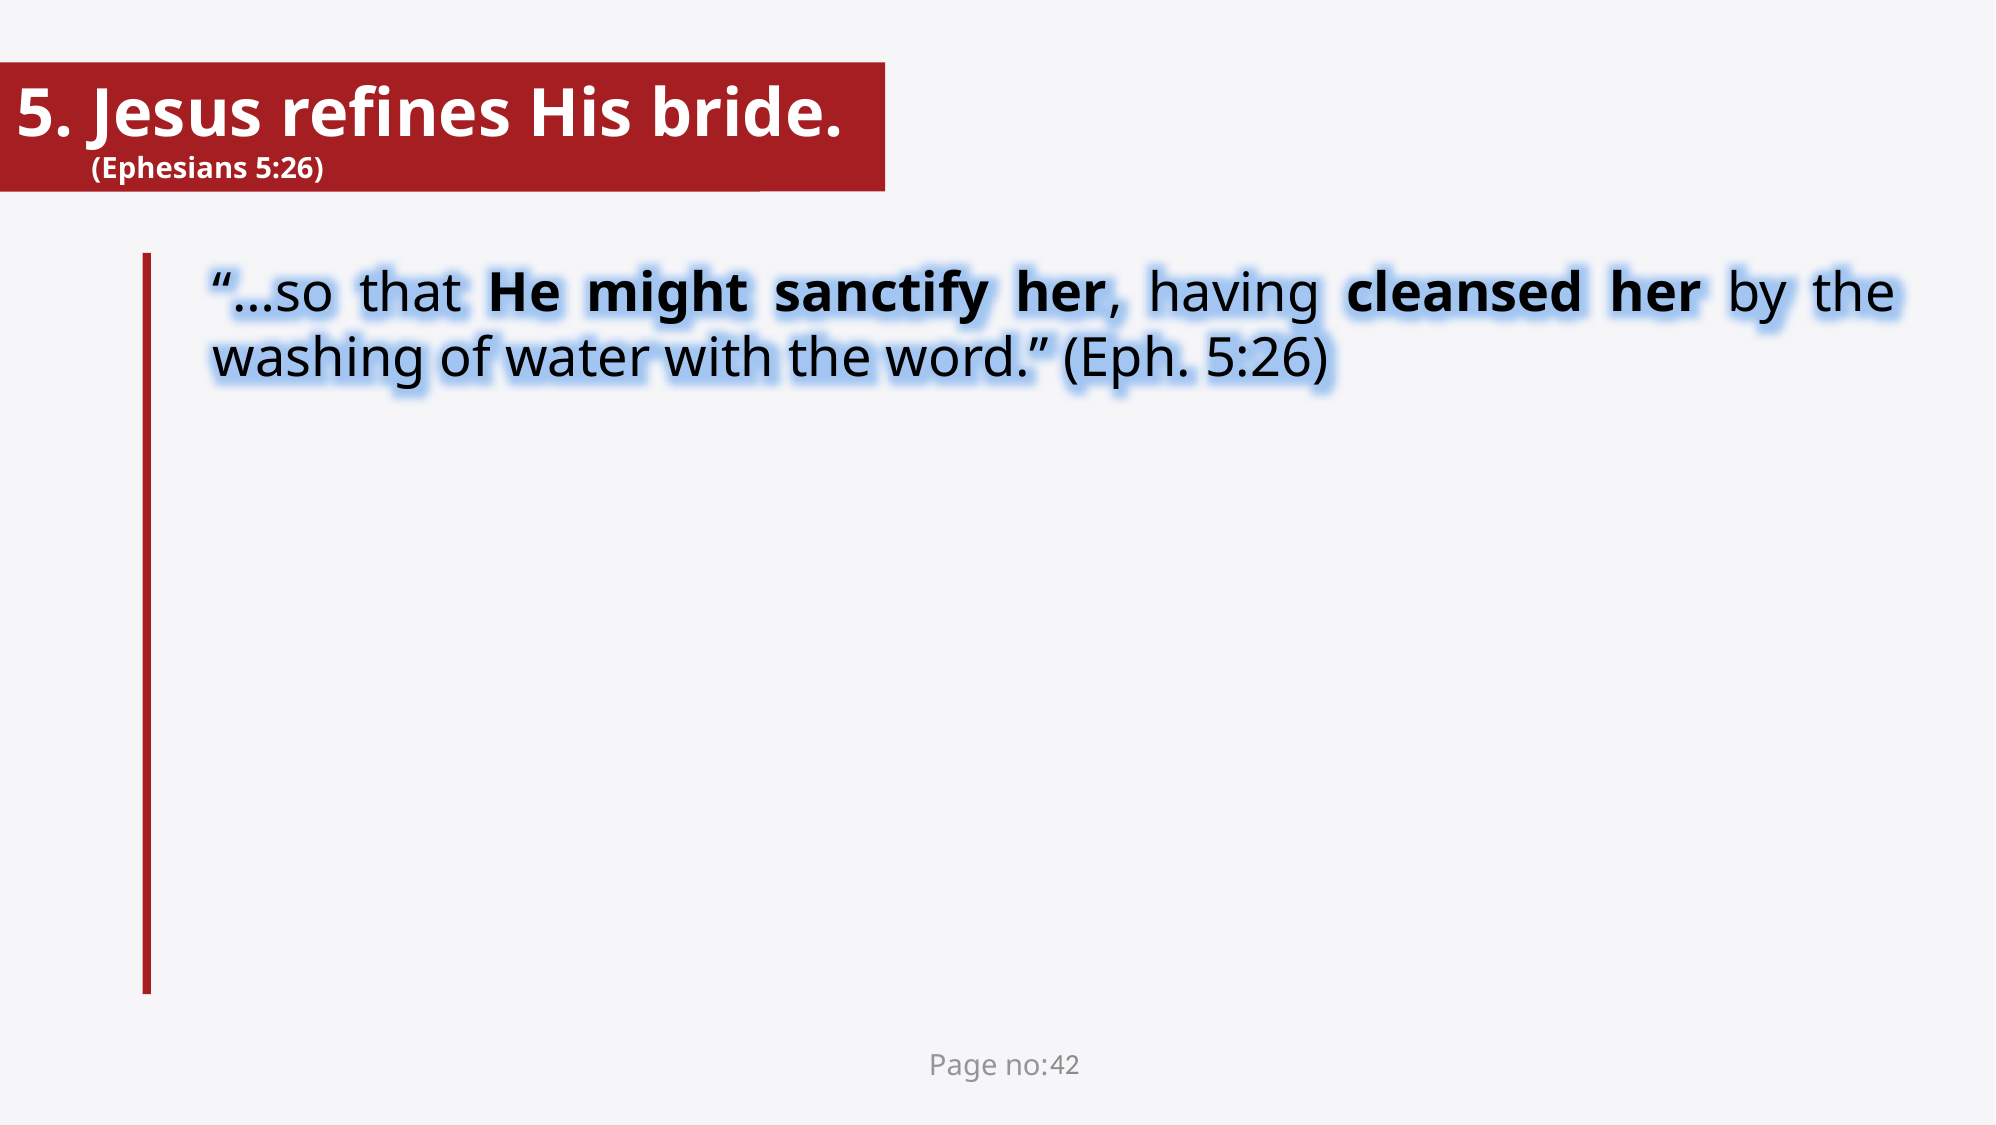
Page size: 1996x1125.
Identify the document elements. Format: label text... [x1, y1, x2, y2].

text_box “…so that He might sanctify her, having cleansed her by the washing of water with the word.” (Eph. 5:26) [198, 249, 1911, 395]
text_box [758, 60, 887, 193]
